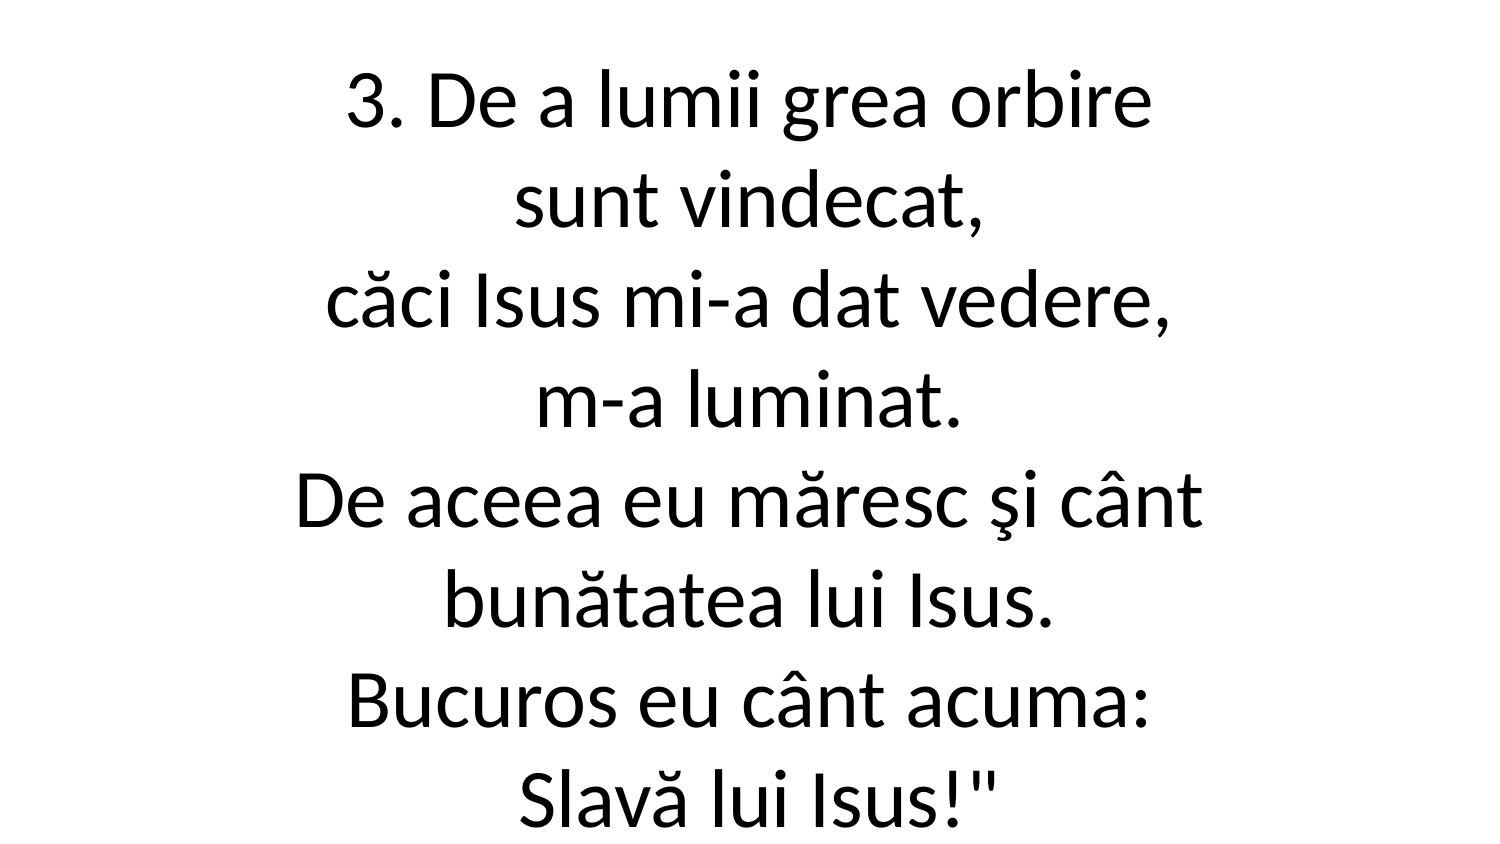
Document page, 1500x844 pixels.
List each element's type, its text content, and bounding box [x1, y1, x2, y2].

text_box 3. De a lumii grea orbire sunt vindecat, căci Isus mi-a dat vedere, m-a luminat. De aceea eu măresc şi cânt bunătatea lui Isus. Bucuros eu cânt acuma: Slavă lui Isus!" [279, 0, 1221, 844]
